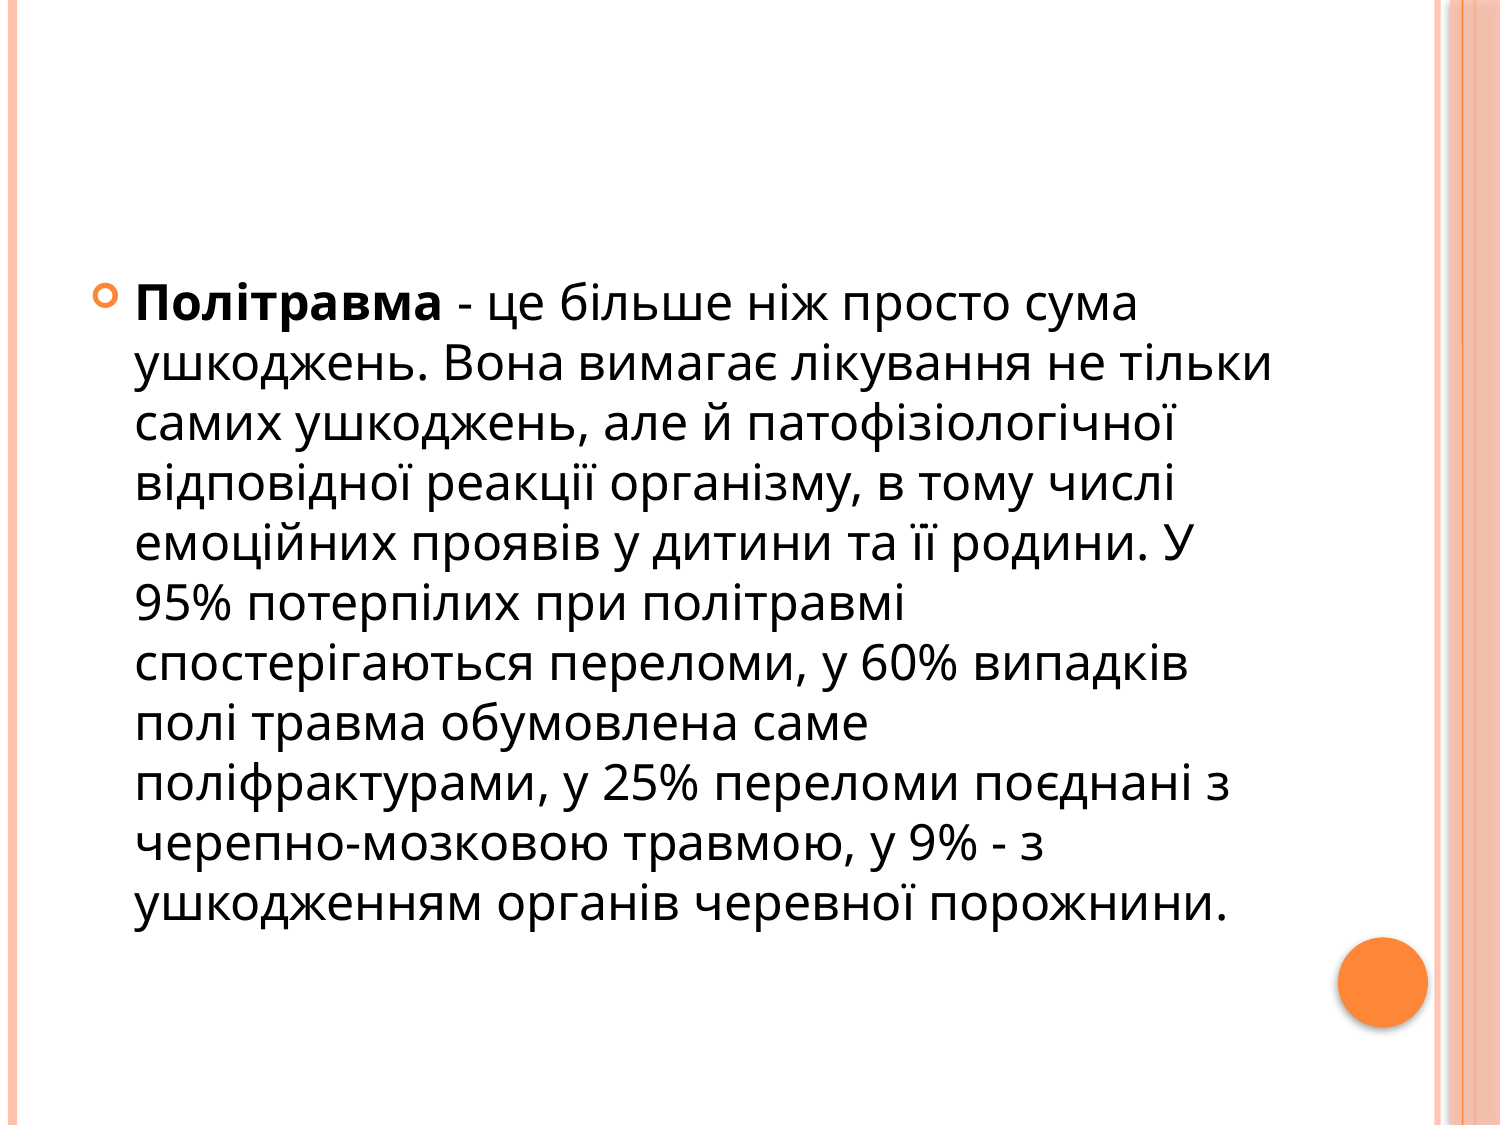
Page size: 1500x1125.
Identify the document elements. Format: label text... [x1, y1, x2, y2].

list Політравма - це більше ніж просто сума ушкоджень. Вона вимагає лікування не тільки самих ушкоджень, але й патофізіологічної відповідної реакції організму, в тому числі емоційних проявів у дитини та її родини. У 95% потерпілих при політравмі спостерігаються переломи, у 60% випадків полі травма обумовлена саме поліфрактурами, у 25% переломи поєднані з черепно-мозковою травмою, у 9% - з ушкодженням органів черевної порожнини. [75, 262, 1300, 1062]
